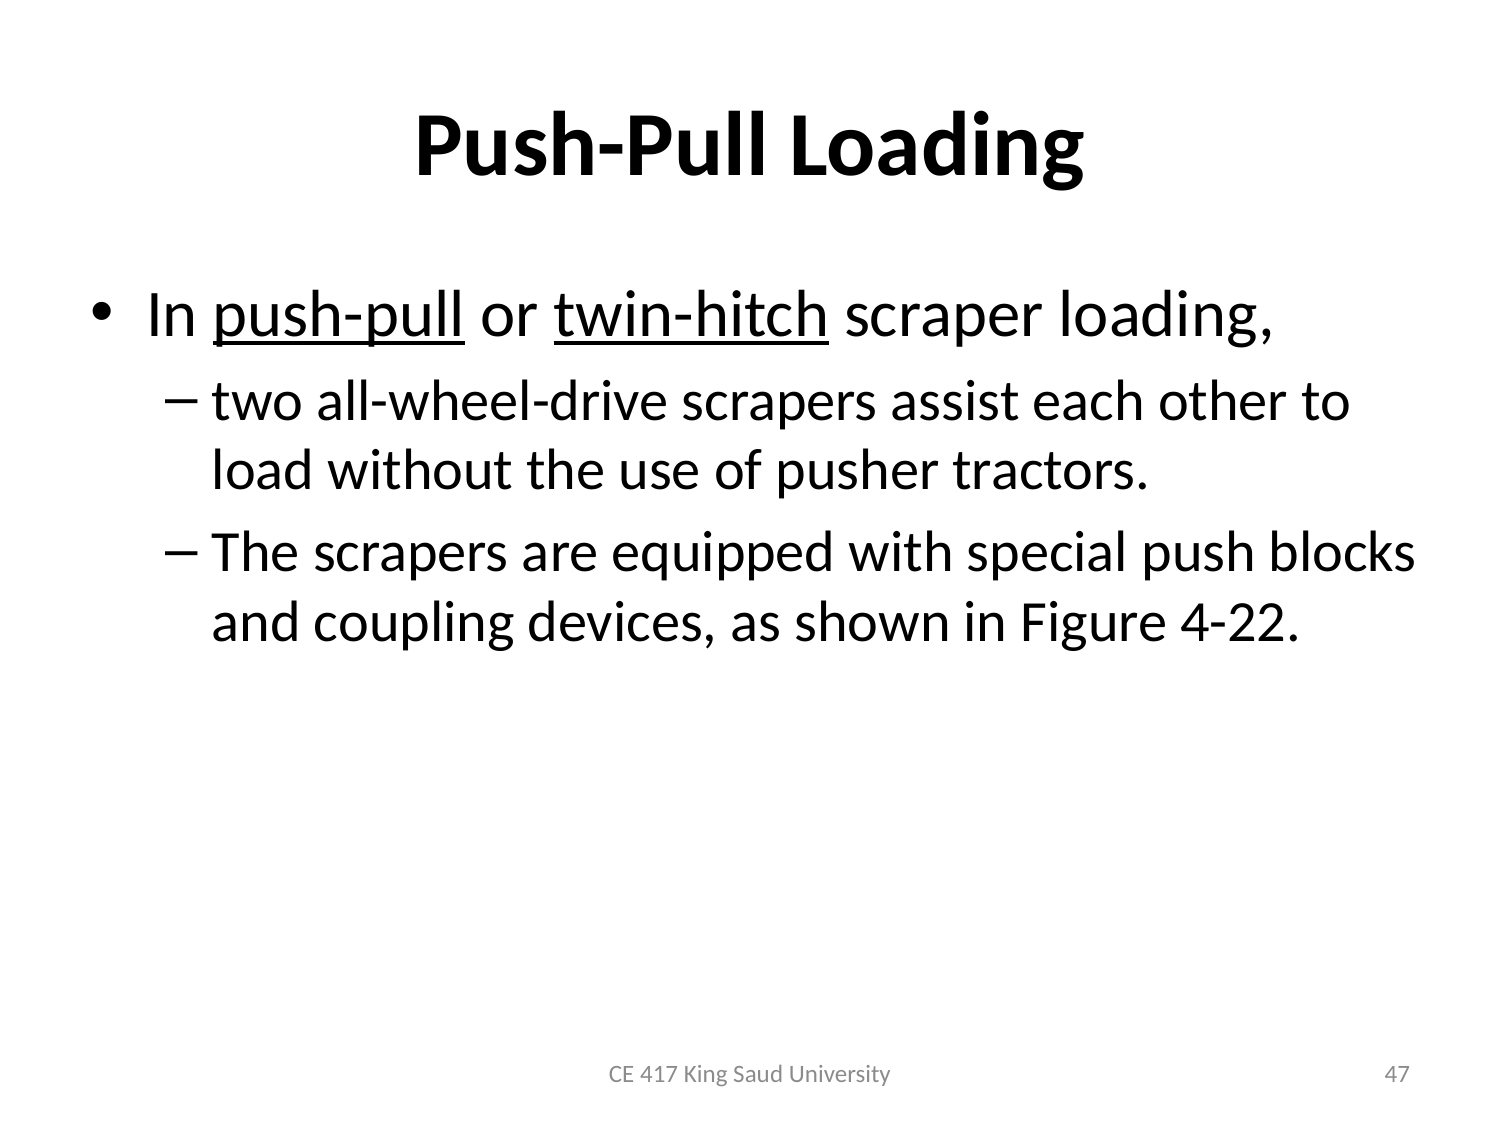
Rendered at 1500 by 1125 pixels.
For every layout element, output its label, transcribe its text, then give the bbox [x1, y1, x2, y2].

slide_number 47 [1074, 1042, 1425, 1103]
title Push-Pull Loading [75, 45, 1425, 233]
footer CE 417 King Saud University [512, 1042, 988, 1103]
list In push-pull or twin-hitch scraper loading, two all-wheel-drive scrapers assist each other to load without the use of pusher tractors. The scrapers are equipped with special push blocks and coupling devices, as shown in Figure 4-22. [75, 262, 1450, 1038]
